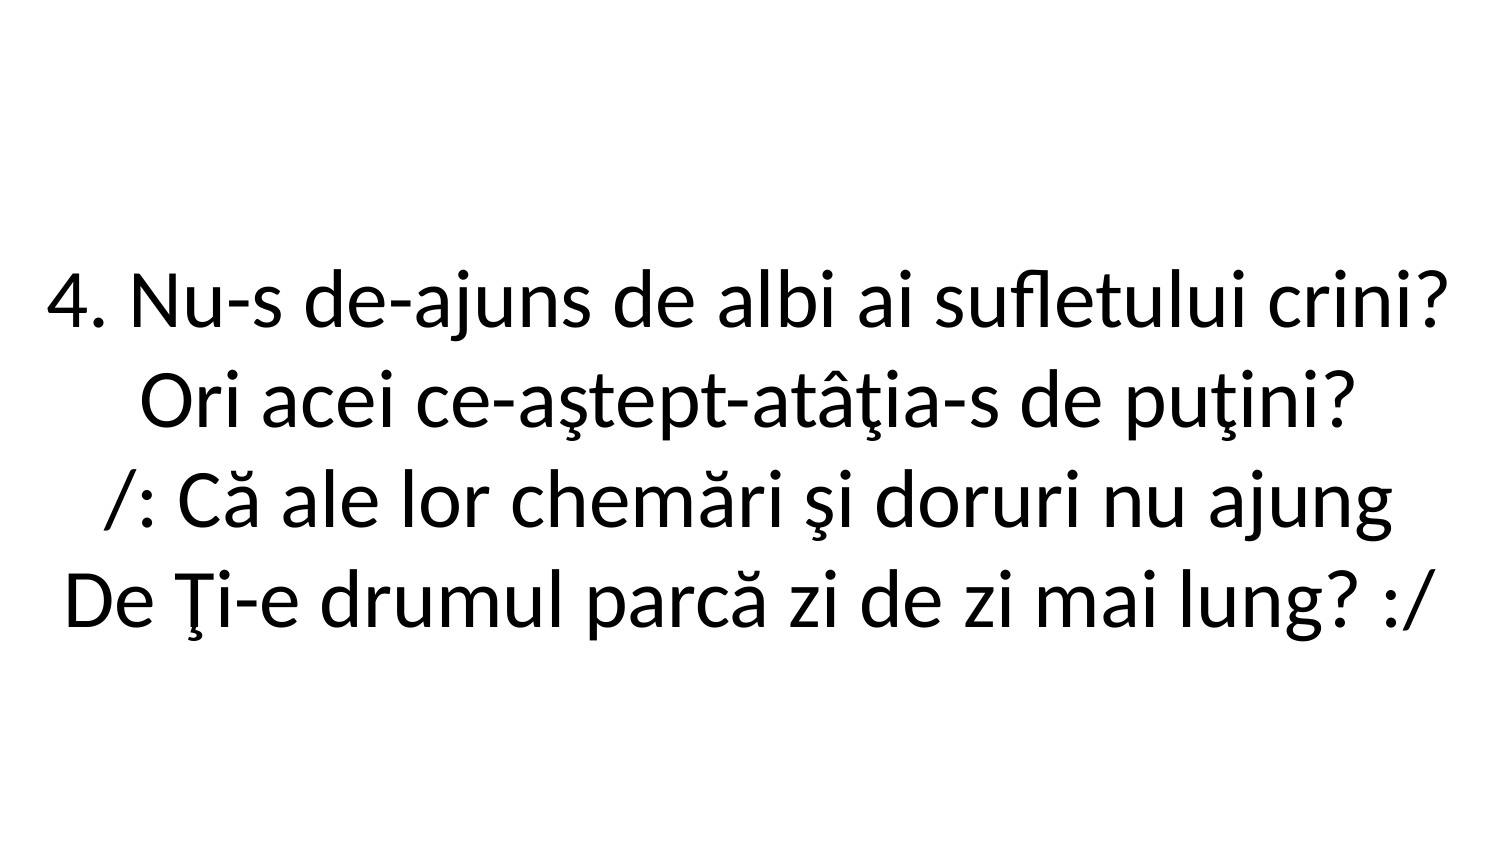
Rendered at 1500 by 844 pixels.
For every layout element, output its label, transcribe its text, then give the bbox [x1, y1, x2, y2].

text_box 4. Nu-s de-ajuns de albi ai sufletului crini? Ori acei ce-aştept-atâţia-s de puţini? /: Că ale lor chemări şi doruri nu ajung De Ţi-e drumul parcă zi de zi mai lung? :/ [32, 192, 1468, 652]
